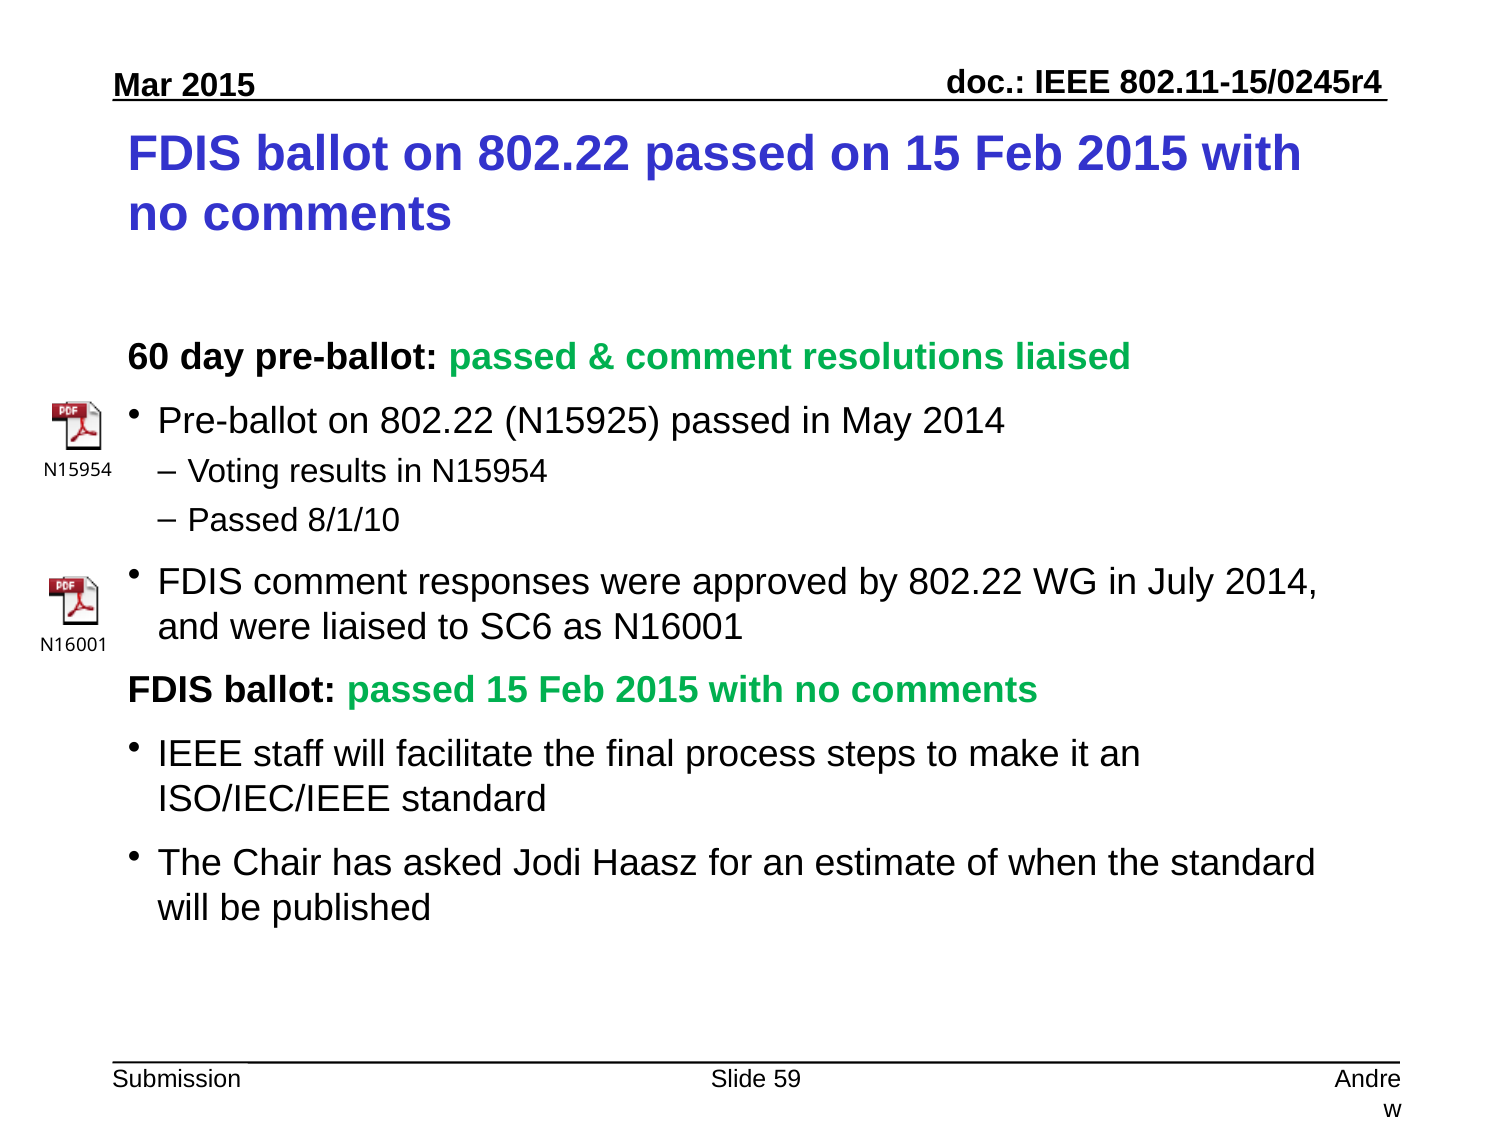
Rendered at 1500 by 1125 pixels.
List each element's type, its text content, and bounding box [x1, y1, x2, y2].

slide_number Slide 59 [709, 1061, 803, 1093]
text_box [2, 399, 153, 527]
title FDIS ballot on 802.22 passed on 15 Feb 2015 with no comments [112, 112, 1388, 288]
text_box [0, 574, 150, 702]
list 60 day pre-ballot: passed & comment resolutions liaised Pre-ballot on 802.22 (N15925) passed in May 2014 Voting results in N15954 Passed 8/1/10 FDIS comment responses were approved by 802.22 WG in July 2014, and were liaised to SC6 as N16001 FDIS ballot: passed 15 Feb 2015 with no comments IEEE staff will facilitate the final process steps to make it an ISO/IEC/IEEE standard The Chair has asked Jodi Haasz for an estimate of when the standard will be published [112, 324, 1388, 1000]
footer Andrew Myles, Cisco [1320, 1061, 1402, 1093]
